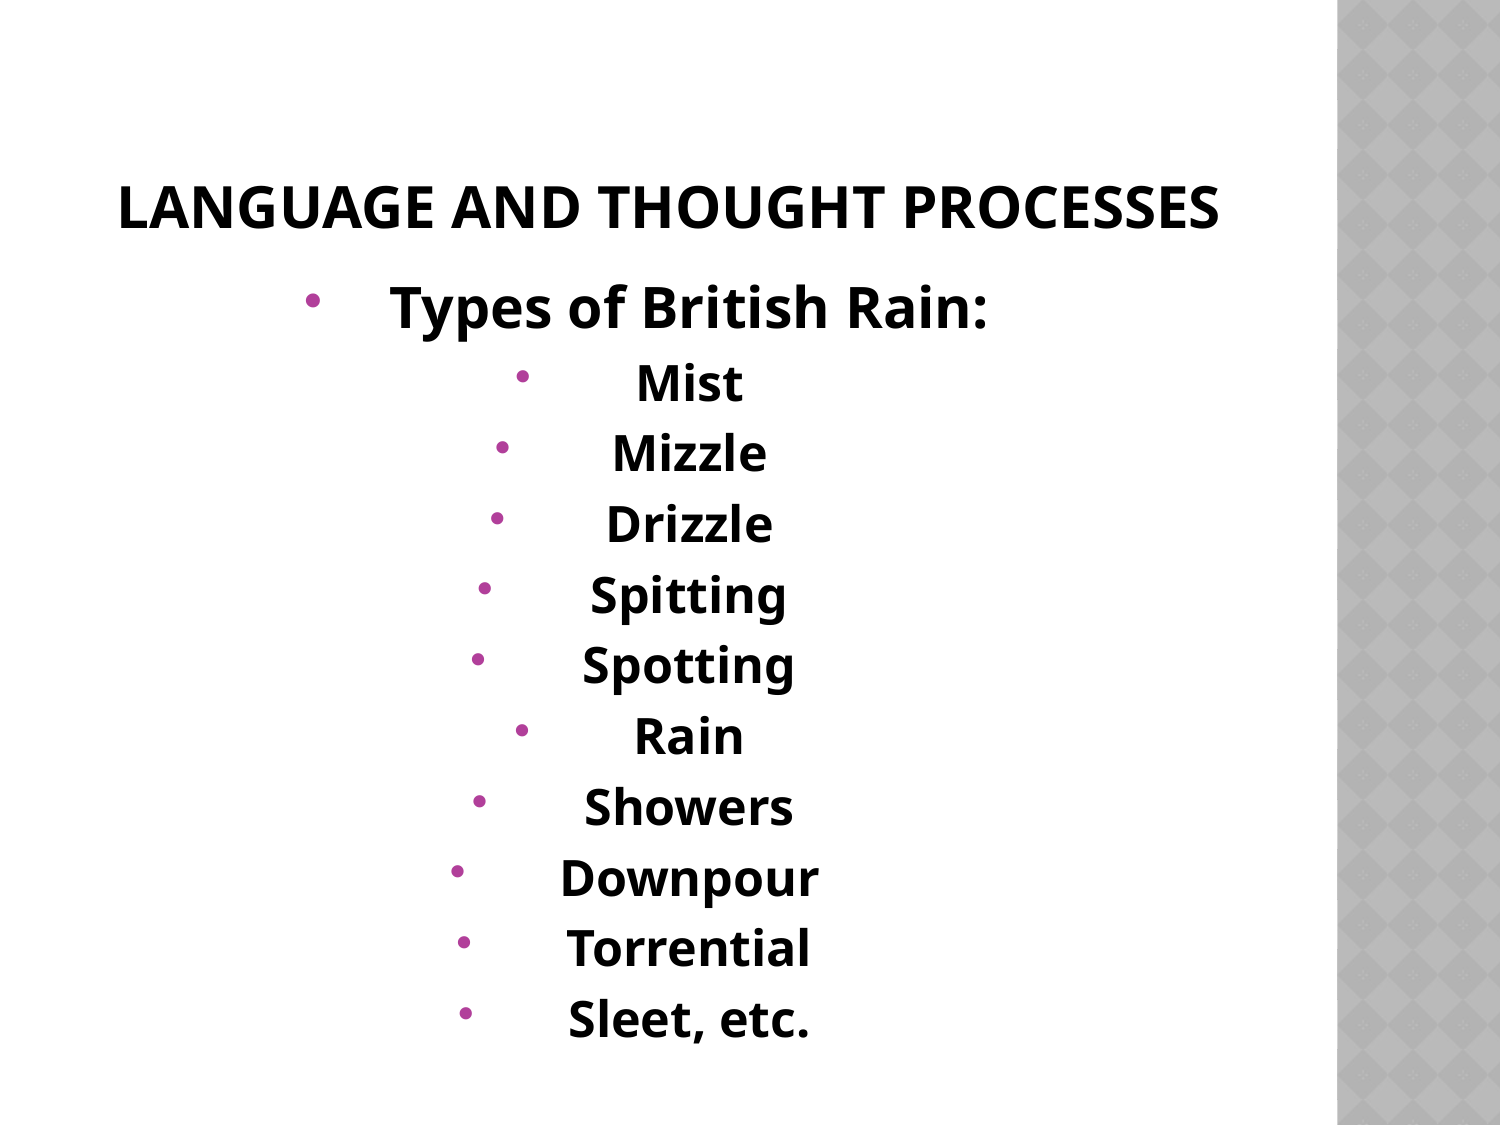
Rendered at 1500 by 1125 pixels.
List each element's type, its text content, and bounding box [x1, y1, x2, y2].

list Types of British Rain: Mist Mizzle Drizzle Spitting Spotting Rain Showers Downpour Torrential Sleet, etc. [75, 264, 1263, 1059]
title Language and thought processes [75, 52, 1263, 240]
